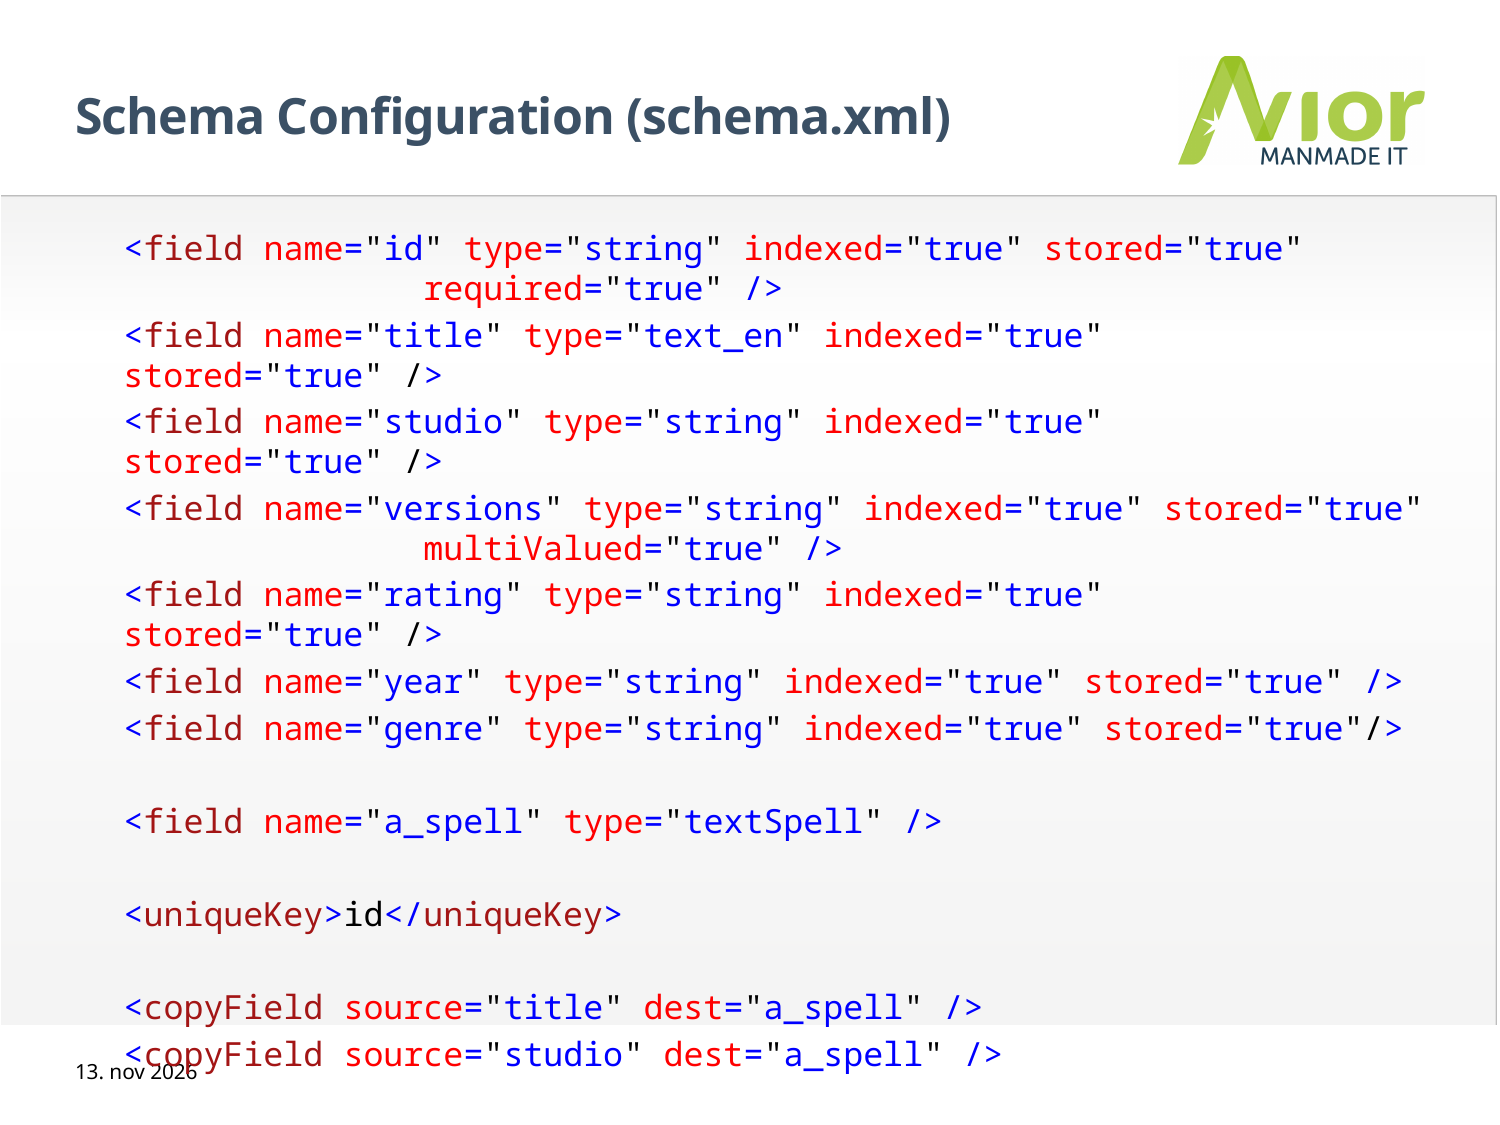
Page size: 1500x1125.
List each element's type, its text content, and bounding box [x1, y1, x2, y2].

picture [1, 194, 1499, 1025]
picture [1178, 56, 1425, 165]
title Schema Configuration (schema.xml) [75, 45, 1142, 184]
slide_number maj 2012 [75, 1042, 355, 1103]
list <field name="id" type="string" indexed="true" stored="true" required="true" /> <field name="title" type="text_en" indexed="true" stored="true" /> <field name="studio" type="string" indexed="true" stored="true" /> <field name="versions" type="string" indexed="true" stored="true" multiValued="true" /> <field name="rating" type="string" indexed="true" stored="true" /> <field name="year" type="string" indexed="true" stored="true" /> <field name="genre" type="string" indexed="true" stored="true"/> <field name="a_spell" type="textSpell" /> <uniqueKey>id</uniqueKey> <copyField source="title" dest="a_spell" /> <copyField source="studio" dest="a_spell" /> [123, 227, 1425, 996]
